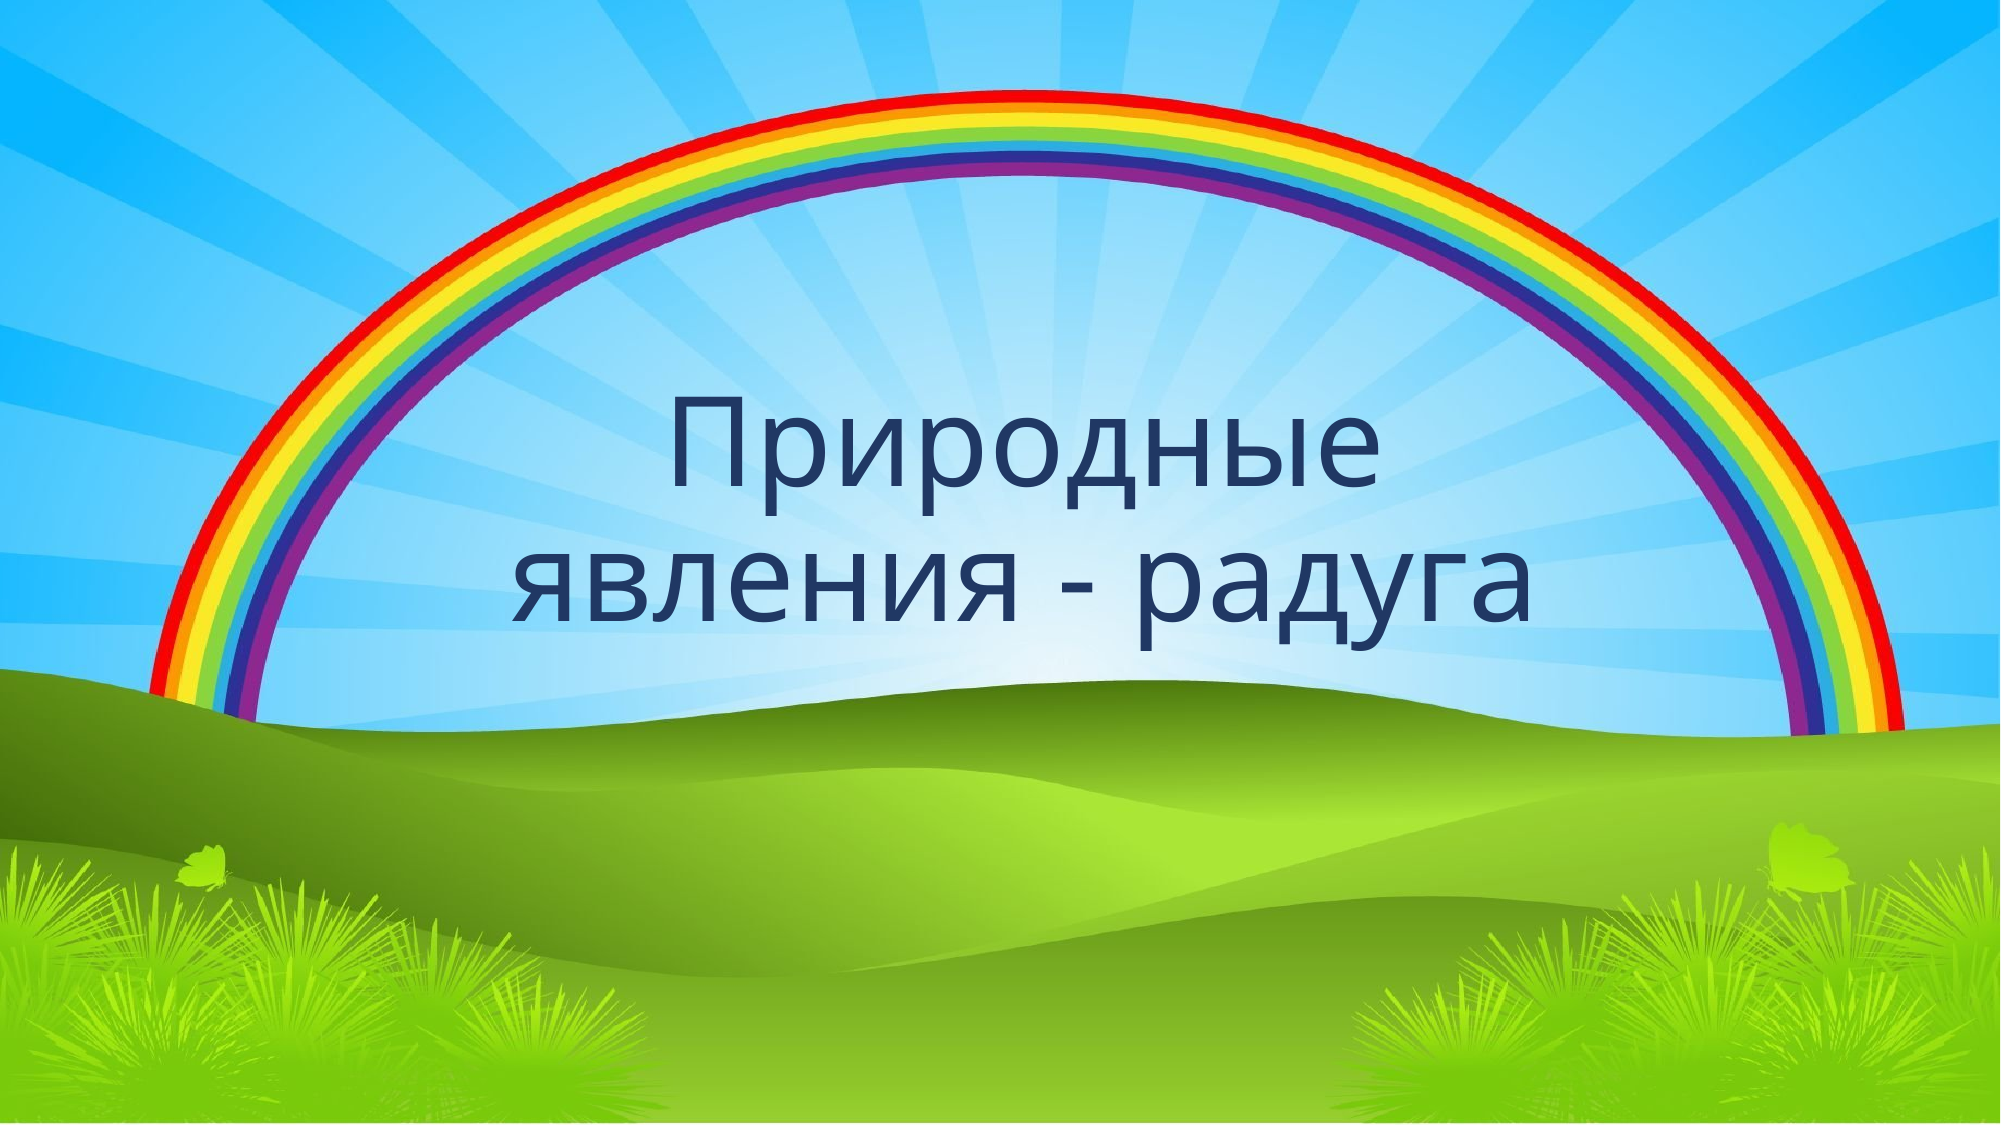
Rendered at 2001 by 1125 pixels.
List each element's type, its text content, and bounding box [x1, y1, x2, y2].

title Природные явления - радуга [440, 264, 1610, 656]
picture [0, 0, 2001, 1125]
